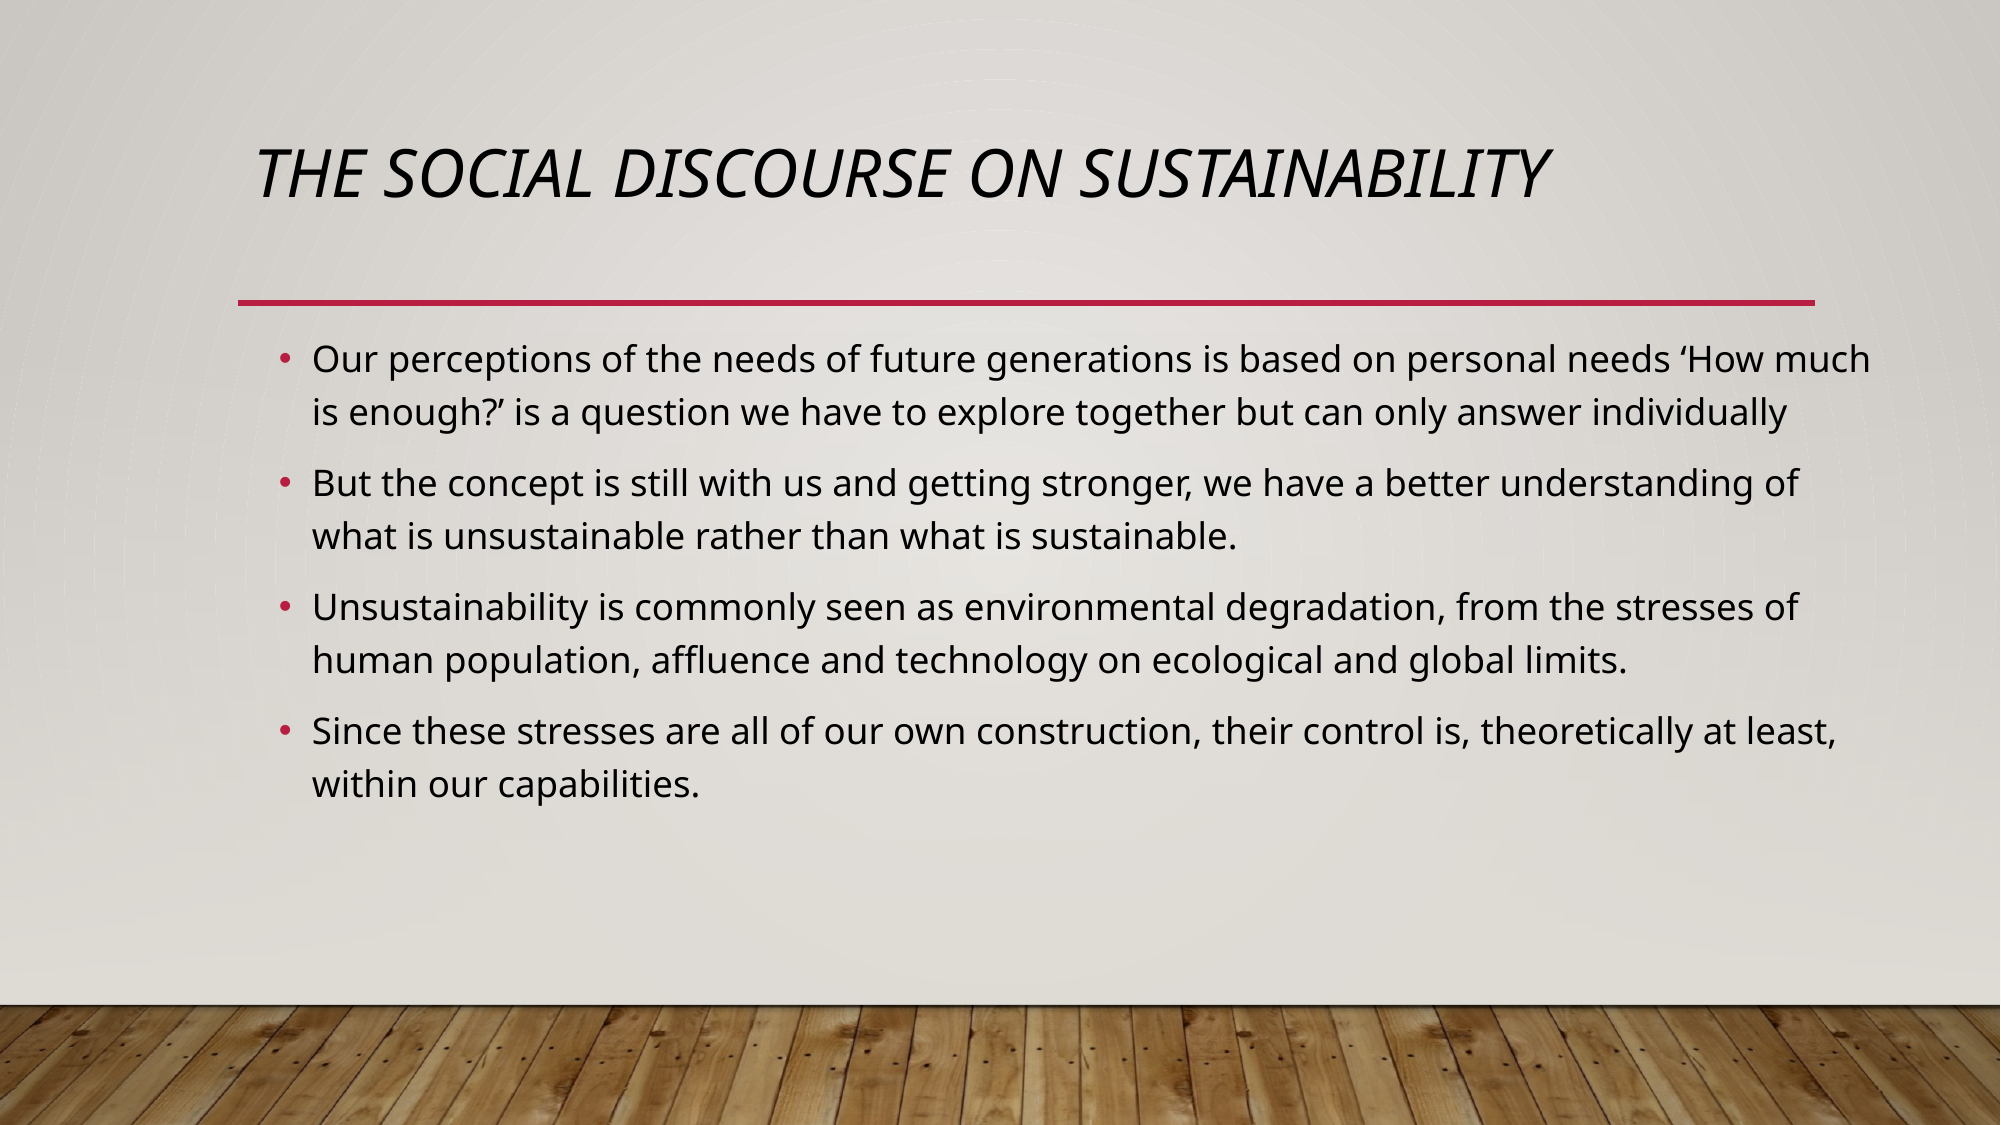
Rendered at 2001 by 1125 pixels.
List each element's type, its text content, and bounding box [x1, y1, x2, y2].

picture [0, 1005, 2000, 1125]
list Our perceptions of the needs of future generations is based on personal needs ‘How much is enough?’ is a question we have to explore together but can only answer individually But the concept is still with us and getting stronger, we have a better understanding of what is unsustainable rather than what is sustainable. Unsustainability is commonly seen as environmental degradation, from the stresses of human population, affluence and technology on ecological and global limits. Since these stresses are all of our own construction, their control is, theoretically at least, within our capabilities. [263, 319, 1904, 865]
title The Social Discourse on Sustainability [238, 131, 1814, 305]
